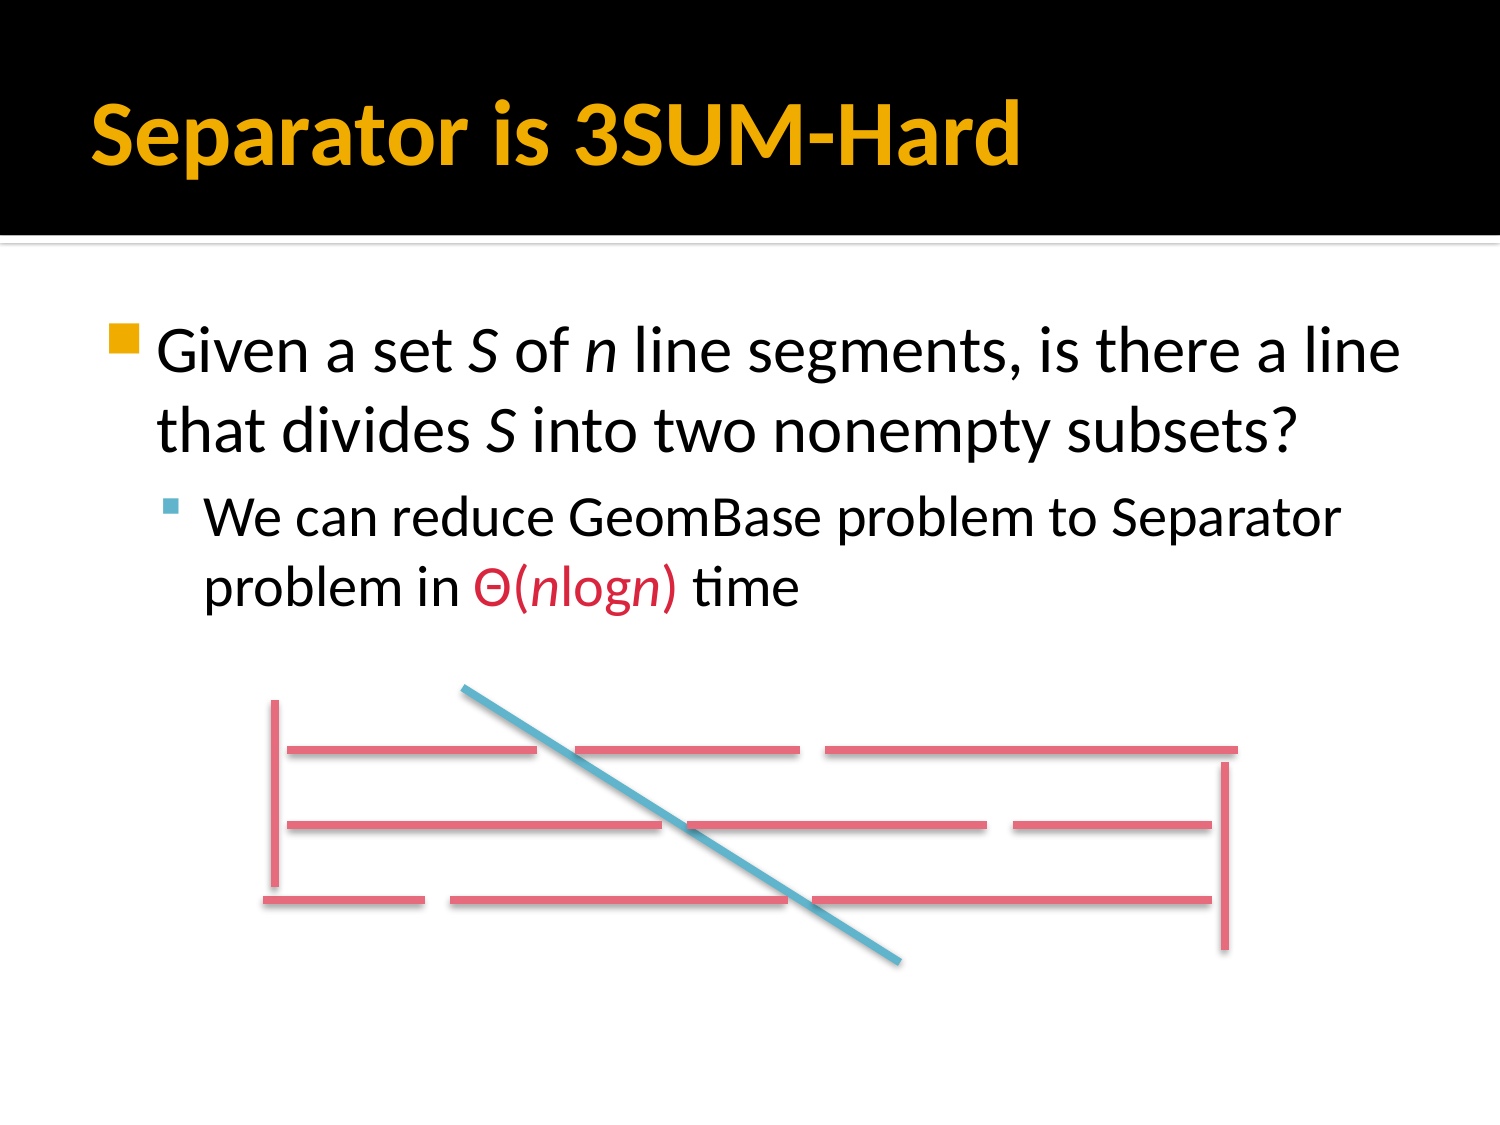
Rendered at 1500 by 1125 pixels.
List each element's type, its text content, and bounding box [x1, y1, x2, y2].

title Separator is 3SUM-Hard [75, 25, 1425, 231]
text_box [462, 687, 900, 963]
list Given a set S of n line segments, is there a line that divides S into two nonempty subsets? We can reduce GeomBase problem to Separator problem in Θ(nlogn) time [75, 291, 1425, 1050]
